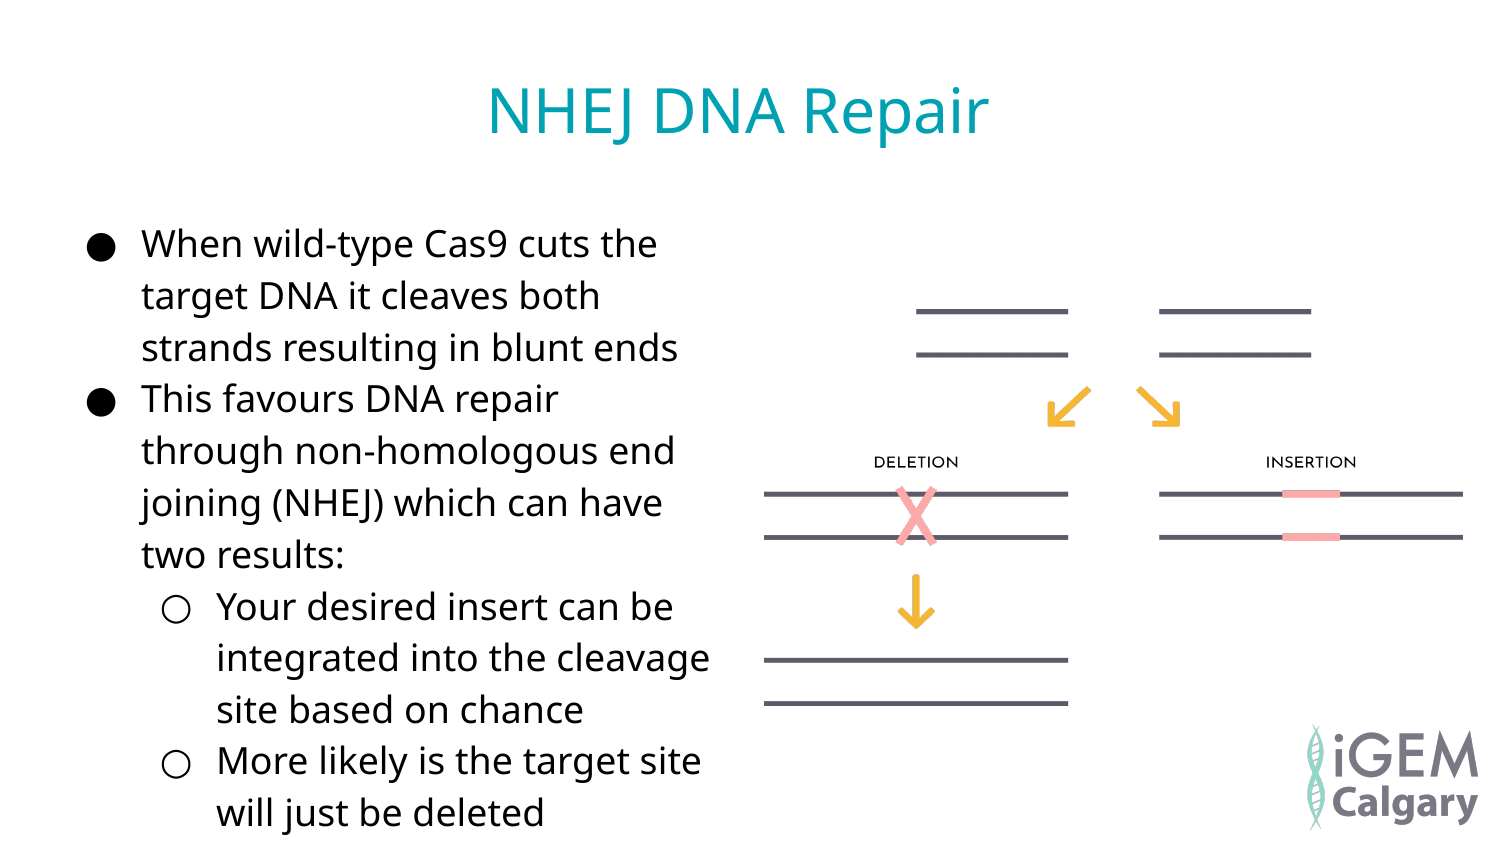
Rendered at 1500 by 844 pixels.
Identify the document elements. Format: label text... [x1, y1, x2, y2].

text_box When wild-type Cas9 cuts the target DNA it cleaves both strands resulting in blunt ends This favours DNA repair through non-homologous end joining (NHEJ) which can have two results: Your desired insert can be integrated into the cleavage site based on chance More likely is the target site will just be deleted [51, 198, 728, 817]
picture [764, 309, 1463, 706]
text_box T7 Binary Vector System [1304, 717, 1488, 833]
text_box NHEJ DNA Repair [40, 56, 1438, 151]
